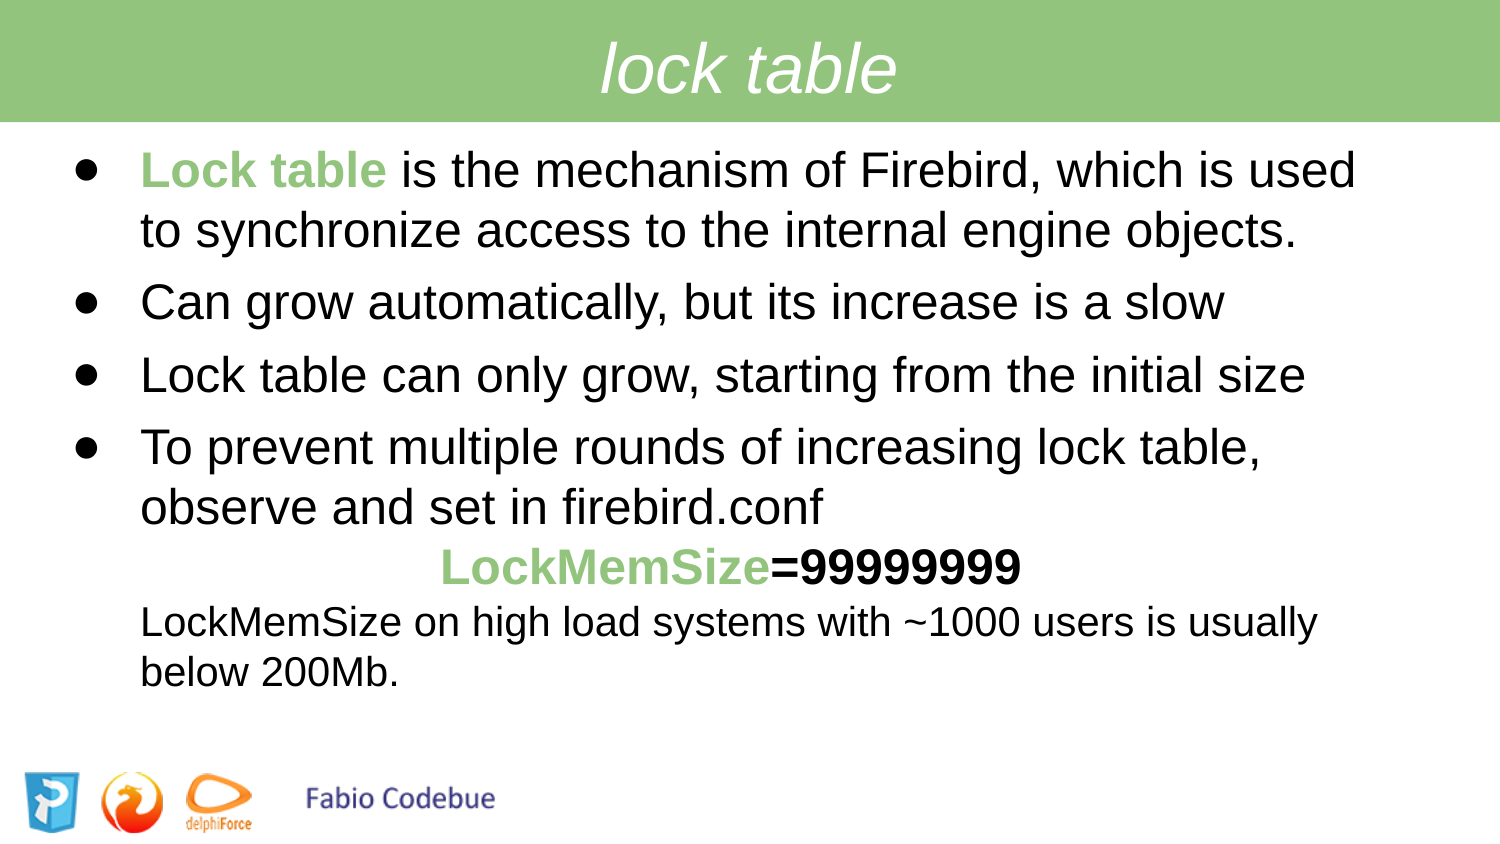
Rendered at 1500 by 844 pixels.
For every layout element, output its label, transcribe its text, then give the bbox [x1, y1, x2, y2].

text_box lock table [0, 0, 1500, 123]
picture [0, 123, 1500, 844]
list Lock table is the mechanism of Firebird, which is used to synchronize access to the internal engine objects. Can grow automatically, but its increase is a slow Lock table can only grow, starting from the initial size To prevent multiple rounds of increasing lock table, observe and set in firebird.conf LockMemSize=99999999 LockMemSize on high load systems with ~1000 users is usually below 200Mb. [50, 123, 1387, 738]
